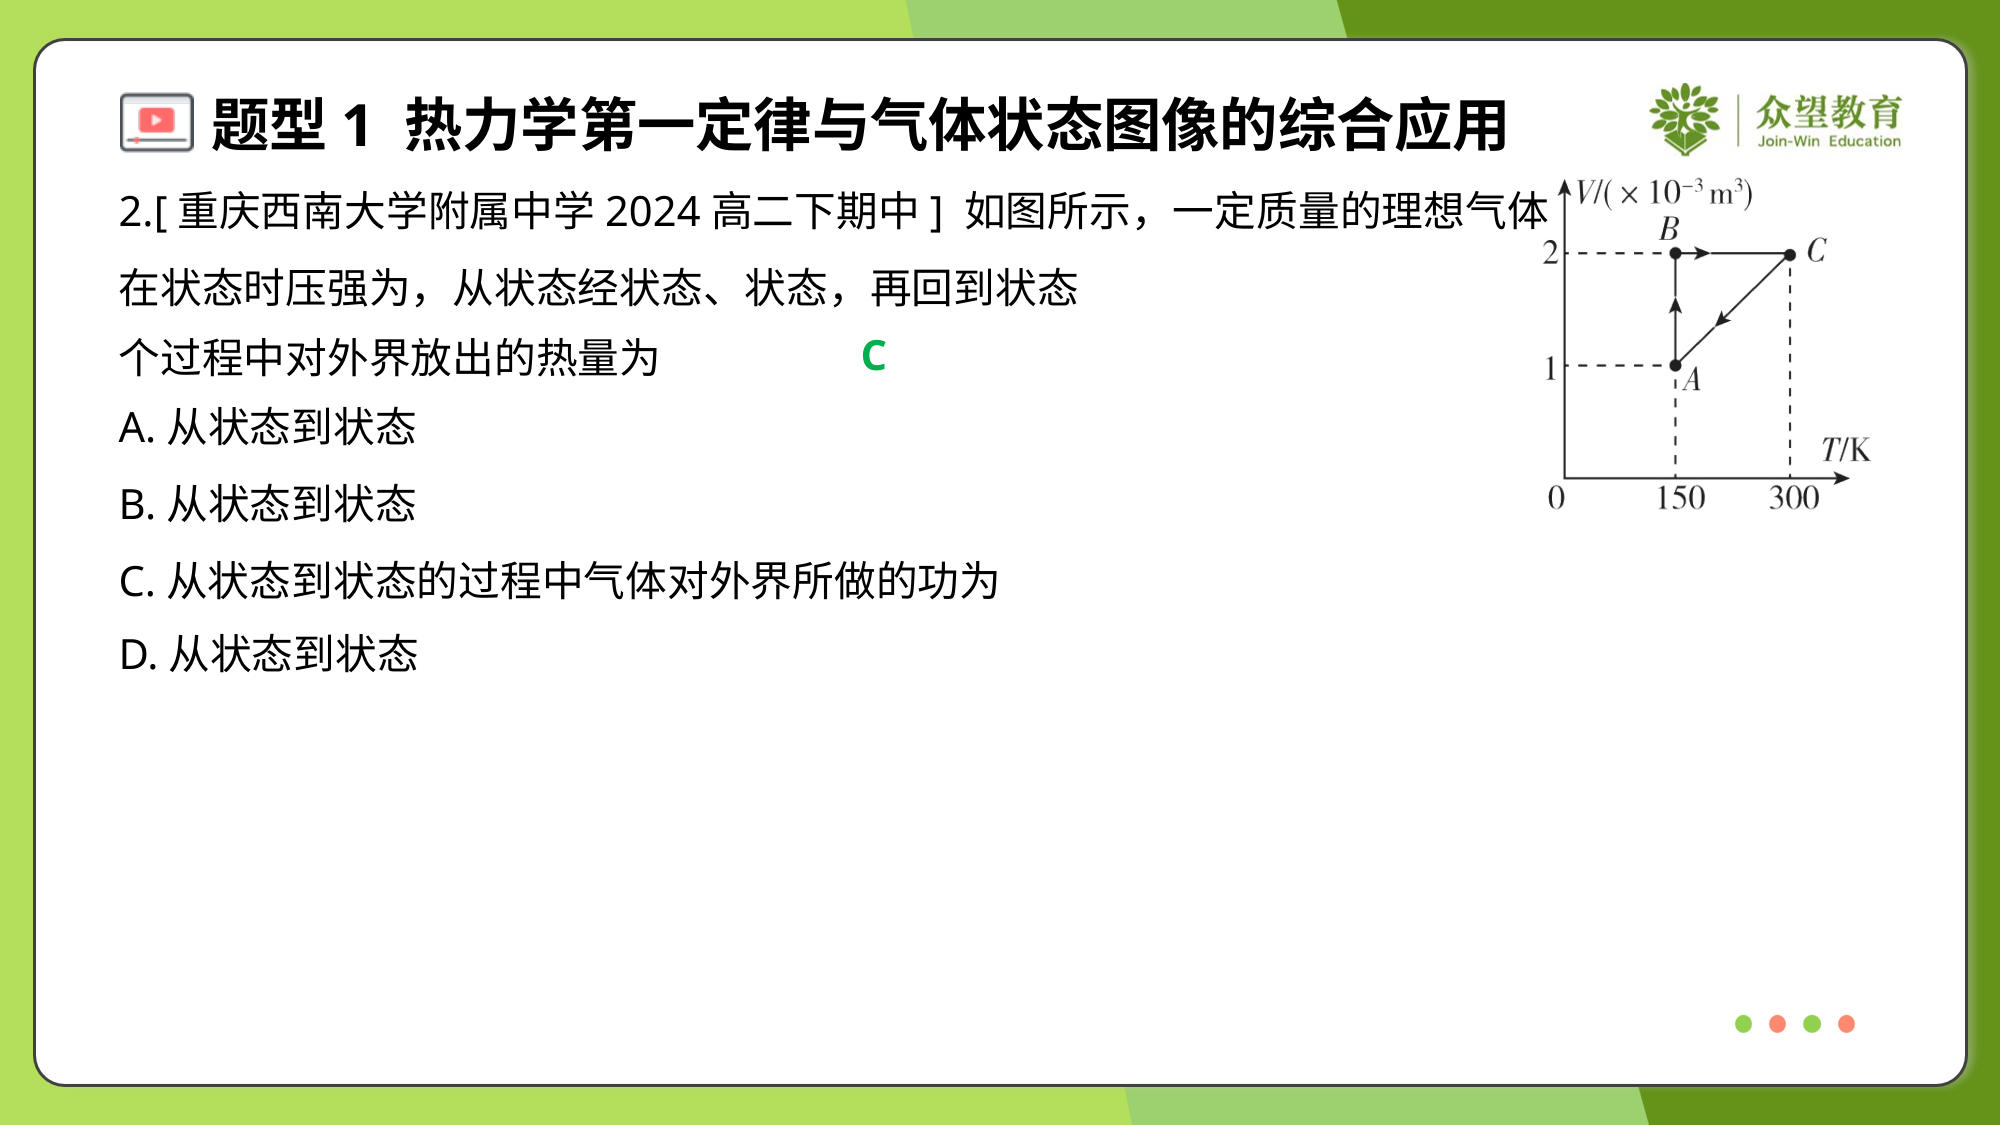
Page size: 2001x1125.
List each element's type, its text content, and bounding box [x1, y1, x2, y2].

text_box C [844, 308, 904, 373]
picture [0, 0, 2000, 1125]
